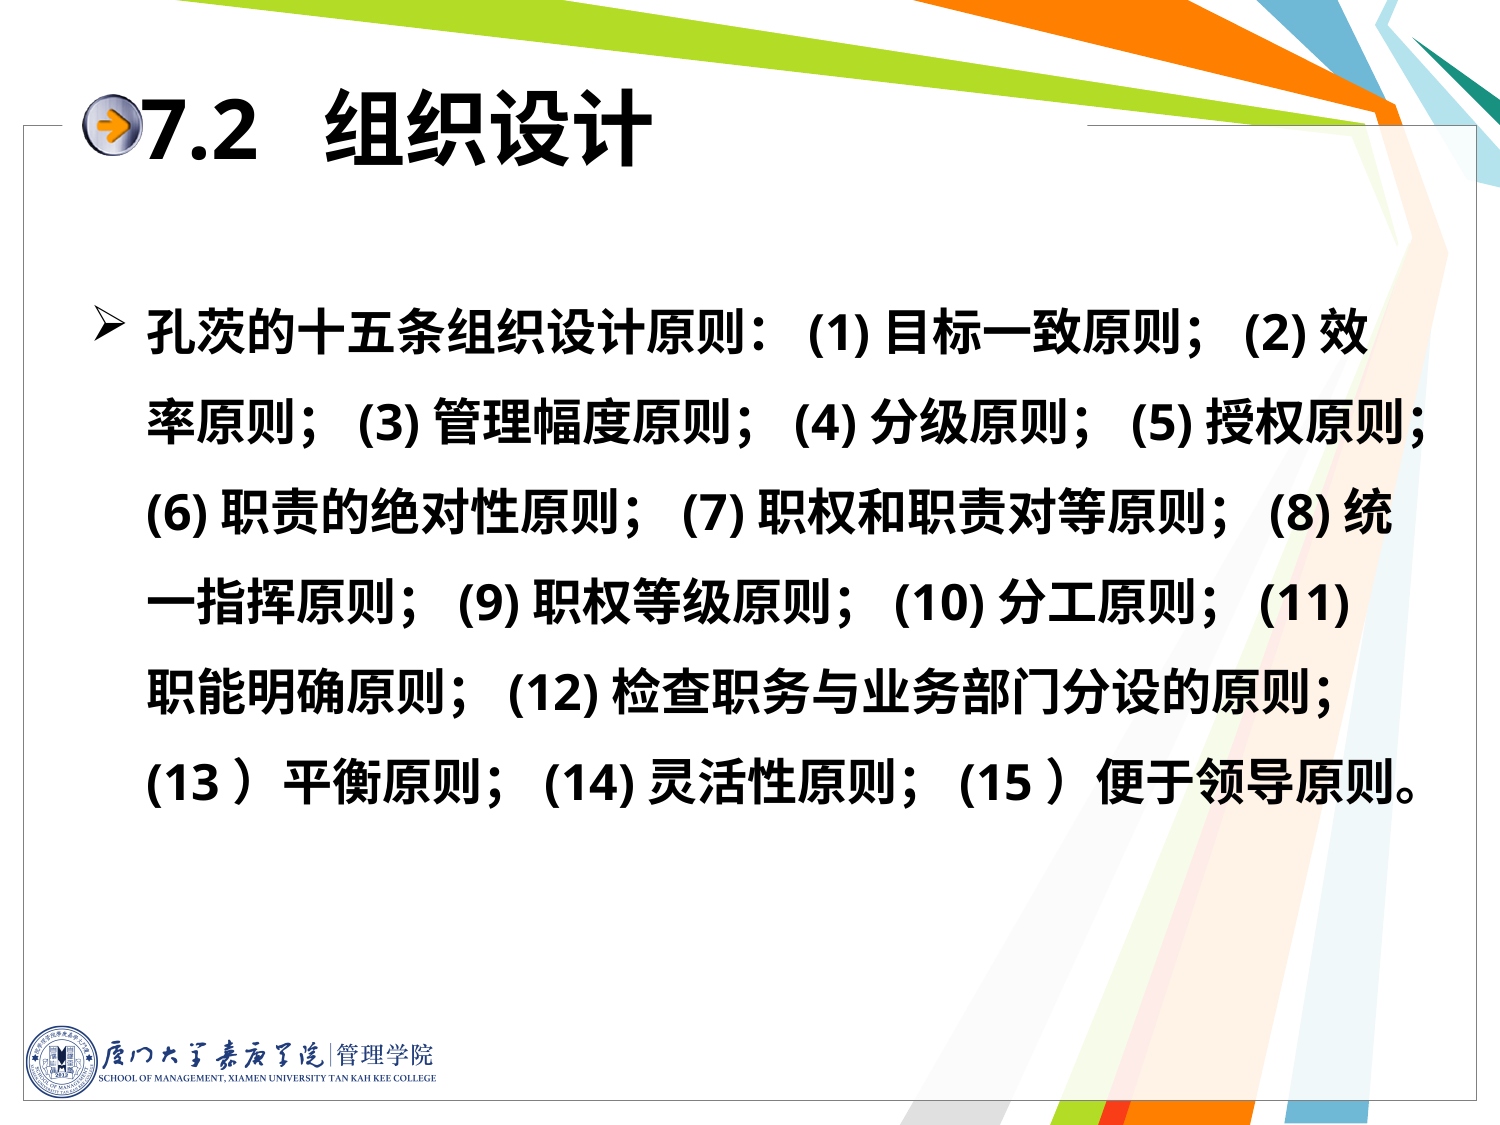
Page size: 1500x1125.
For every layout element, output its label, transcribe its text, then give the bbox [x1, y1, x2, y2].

picture [24, 1024, 438, 1100]
picture [82, 94, 125, 156]
list 孔茨的十五条组织设计原则：(1)目标一致原则；(2)效率原则；(3)管理幅度原则；(4)分级原则；(5)授权原则；(6)职责的绝对性原则；(7)职权和职责对等原则；(8)统一指挥原则；(9)职权等级原则；(10)分工原则；(11)职能明确原则；(12)检查职务与业务部门分设的原则；(13）平衡原则；(14)灵活性原则；(15）便于领导原则。 [75, 262, 1425, 1005]
title 7.2 组织设计 [125, 32, 1159, 220]
